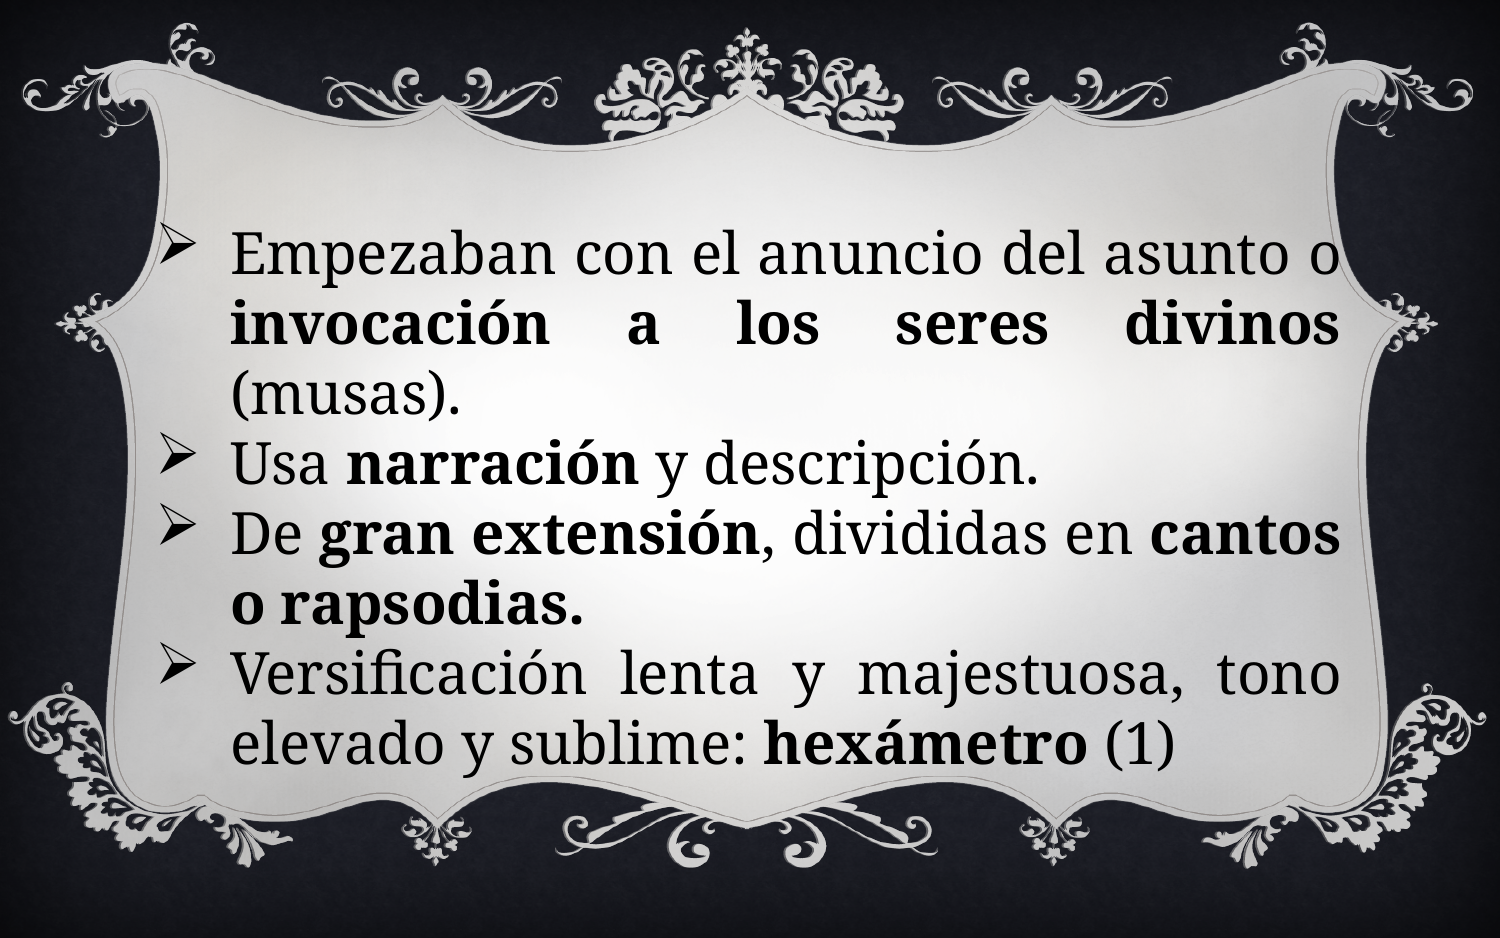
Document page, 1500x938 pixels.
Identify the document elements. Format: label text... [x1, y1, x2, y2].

picture [0, 0, 1500, 938]
text_box Empezaban con el anuncio del asunto o invocación a los seres divinos (musas). Usa narración y descripción. De gran extensión, divididas en cantos o rapsodias. Versificación lenta y majestuosa, tono elevado y sublime: hexámetro (1) [140, 208, 1357, 784]
